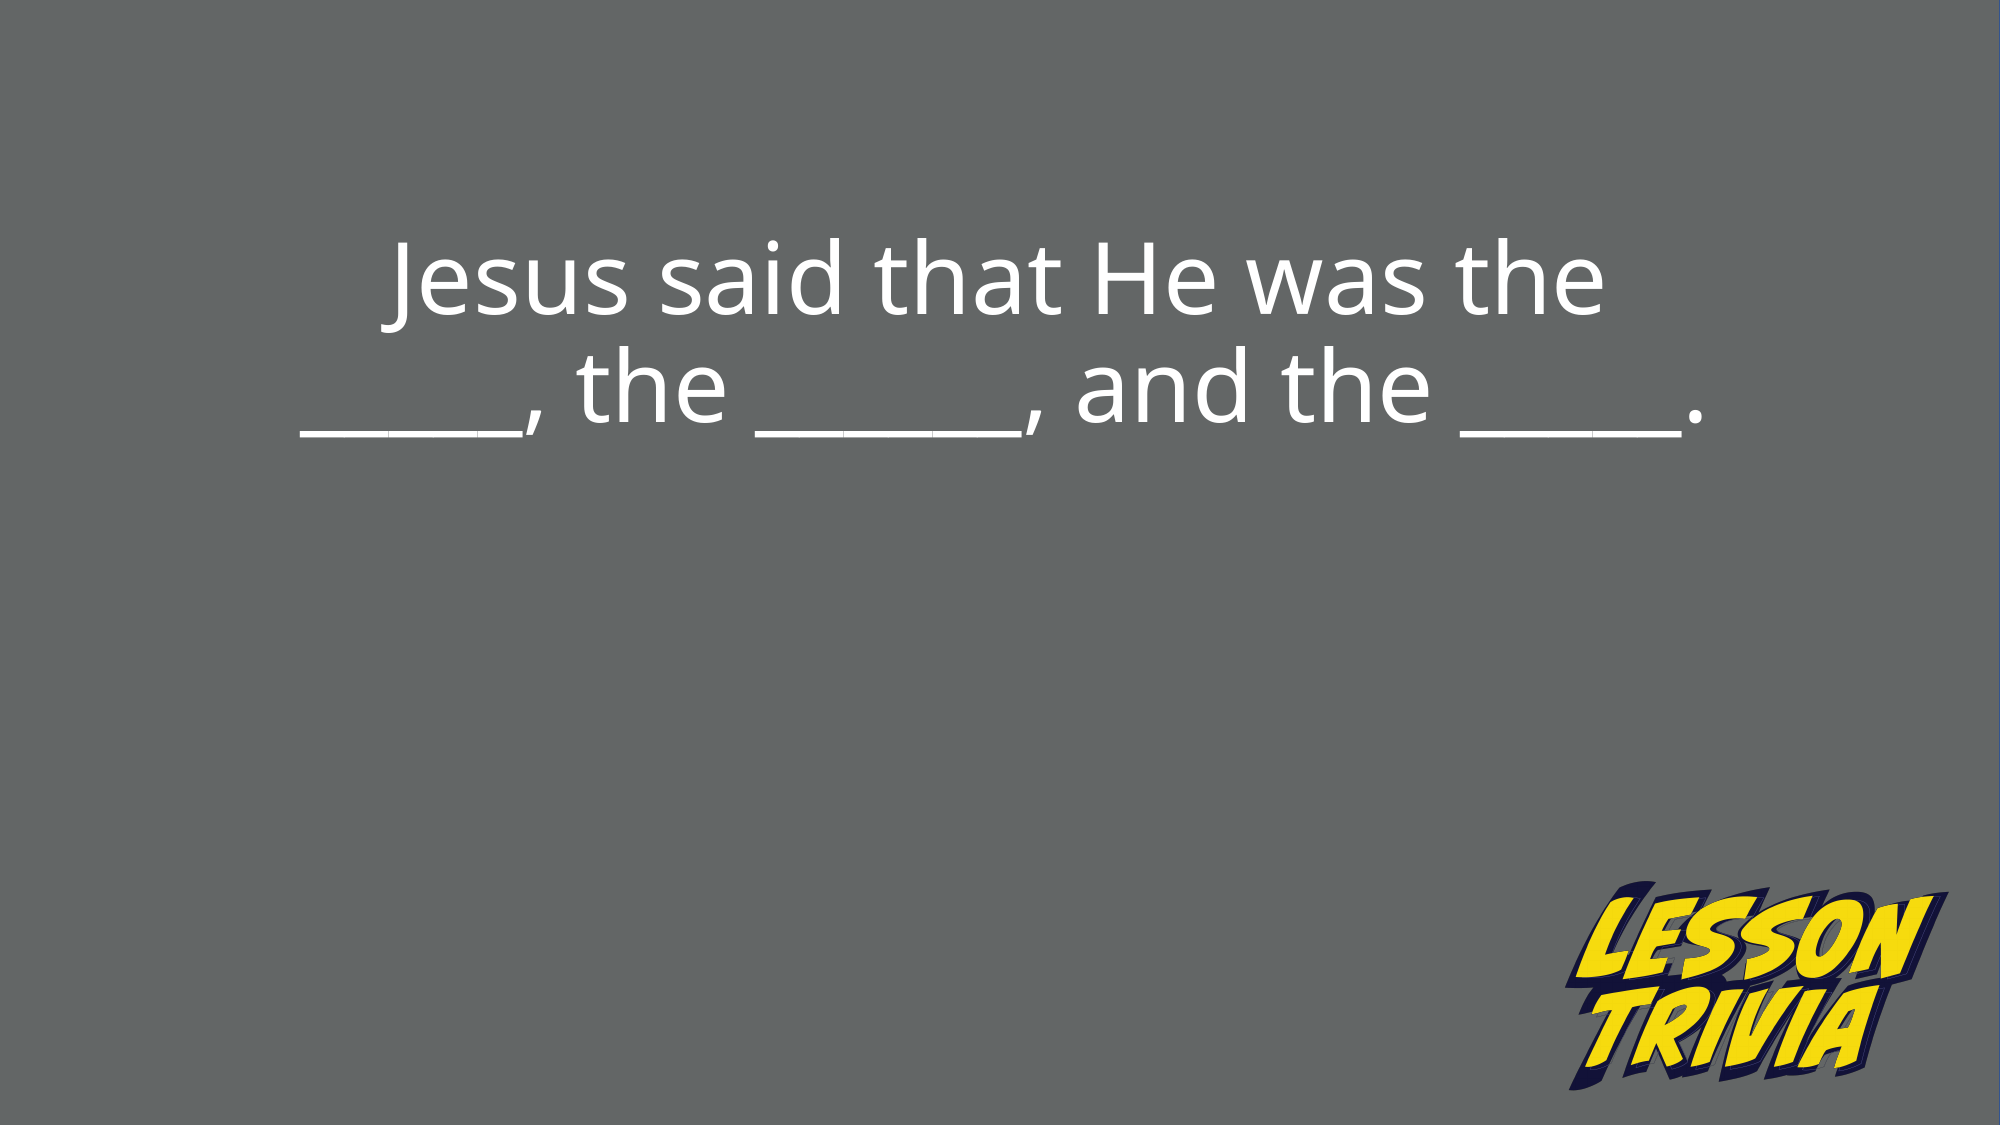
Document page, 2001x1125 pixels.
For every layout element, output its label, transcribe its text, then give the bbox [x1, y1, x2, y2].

text_box [0, 0, 2000, 1125]
list Jesus said that He was the _____, the ______, and the _____. [238, 220, 1761, 450]
picture [1489, 854, 1984, 1125]
